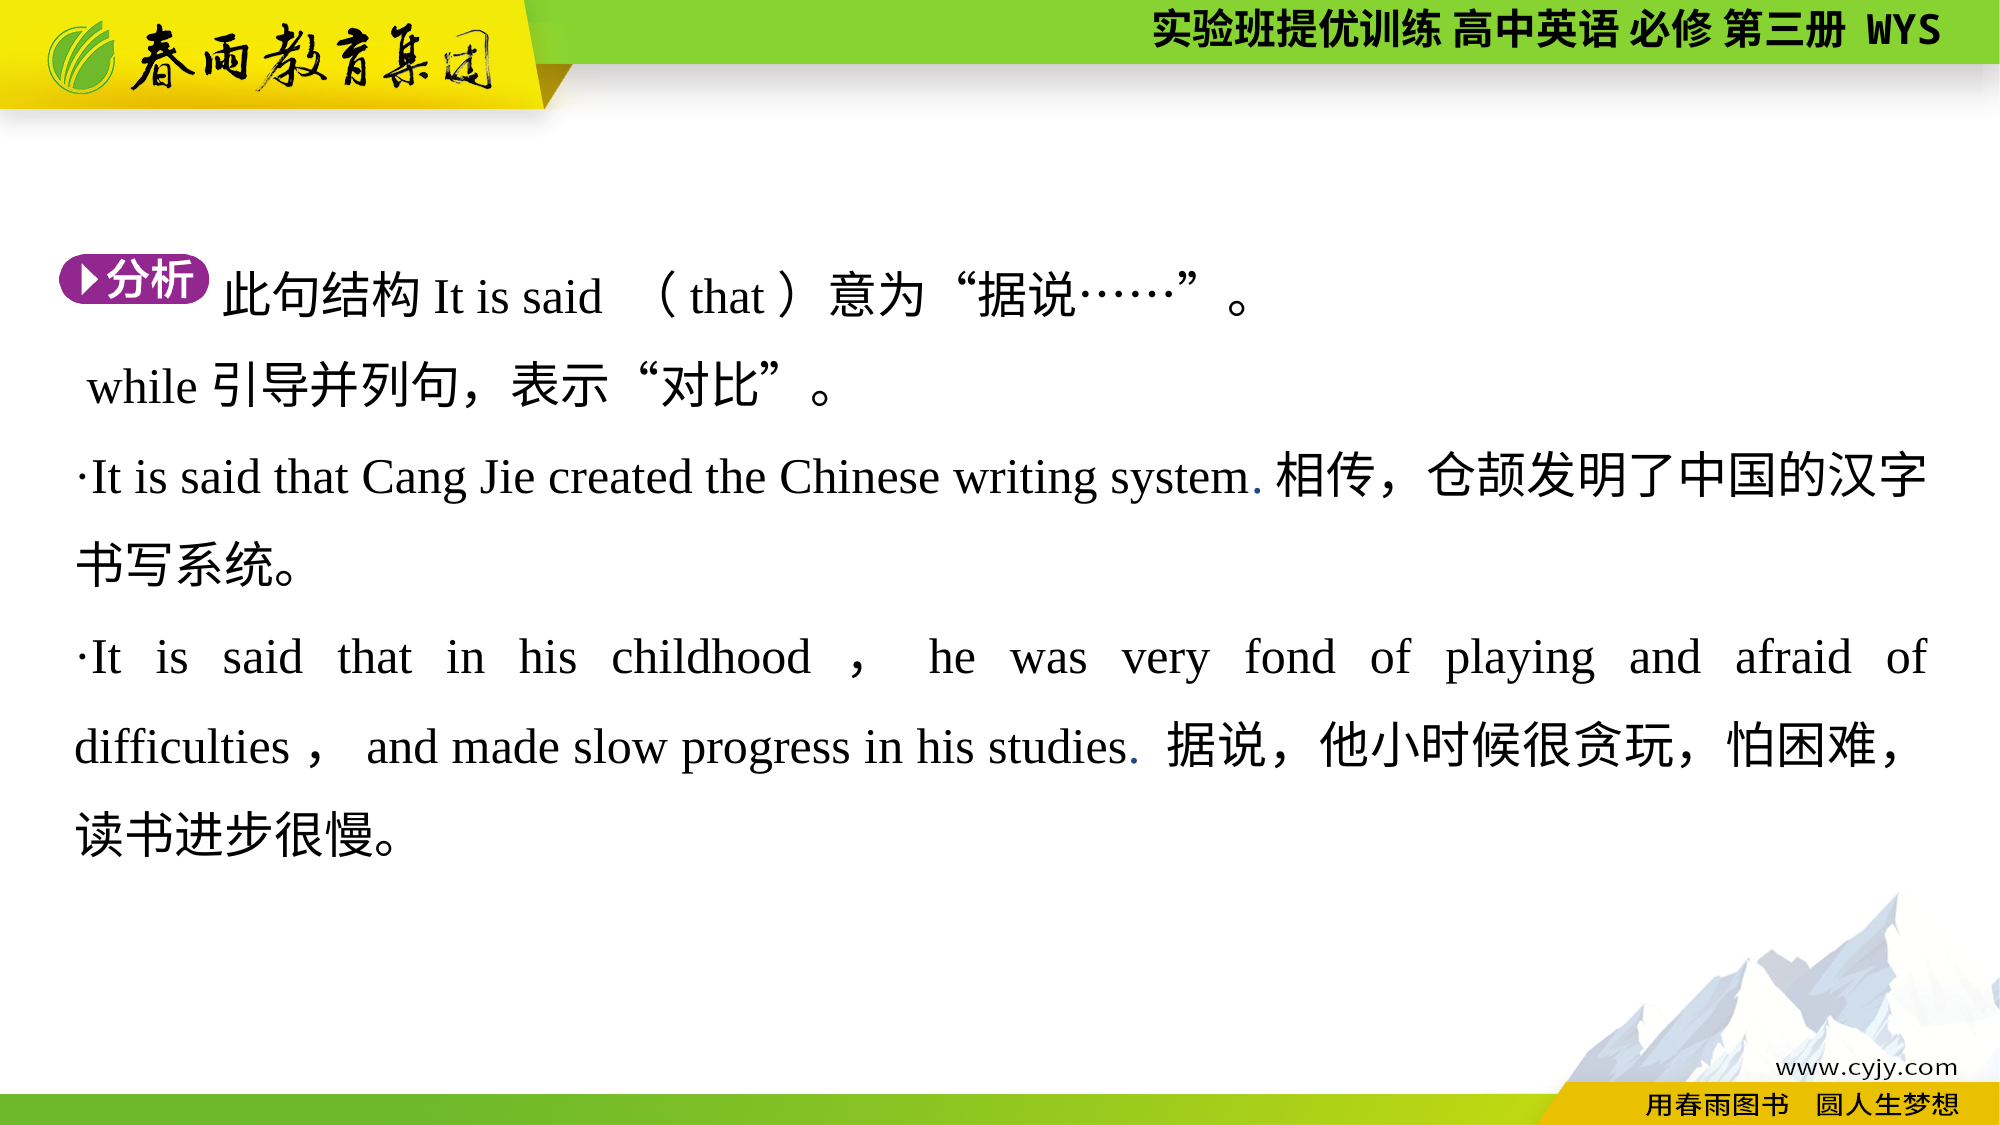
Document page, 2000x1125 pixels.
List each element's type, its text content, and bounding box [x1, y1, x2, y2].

picture [0, 0, 2000, 1125]
list 此句结构It is said （that）意为“据说……”。 while引导并列句，表示“对比”。 ·It is said that Cang Jie created the Chinese writing system.相传，仓颉发明了中国的汉字书写系统。 ·It is said that in his childhood，he was very fond of playing and afraid of difficulties，and made slow progress in his studies. 据说，他小时候很贪玩，怕困难，读书进步很慢。 [59, 226, 1944, 776]
